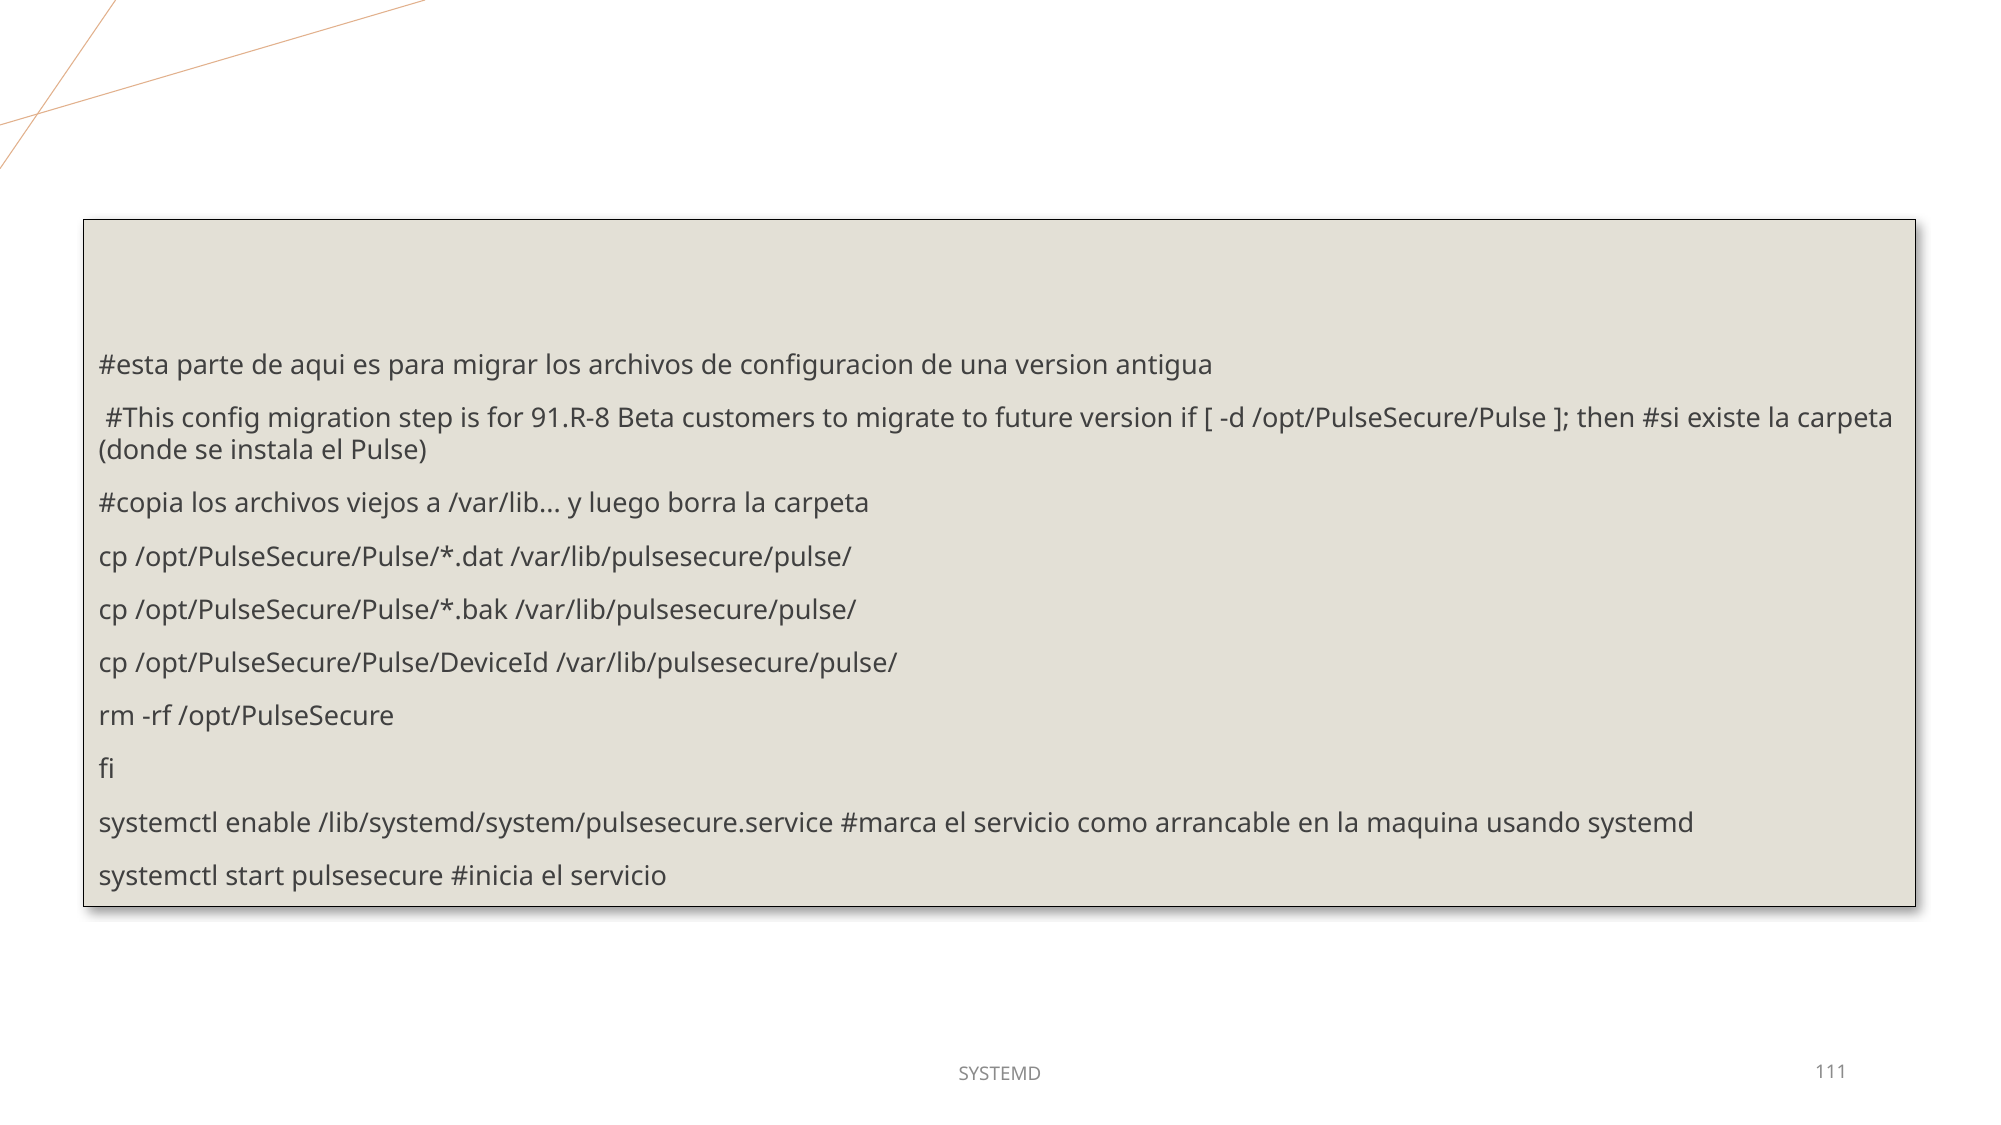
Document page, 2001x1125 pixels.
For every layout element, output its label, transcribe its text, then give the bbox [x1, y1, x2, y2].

text_box #esta parte de aqui es para migrar los archivos de configuracion de una version antigua #This config migration step is for 91.R-8 Beta customers to migrate to future version if [ -d /opt/PulseSecure/Pulse ]; then #si existe la carpeta (donde se instala el Pulse) #copia los archivos viejos a /var/lib... y luego borra la carpeta cp /opt/PulseSecure/Pulse/*.dat /var/lib/pulsesecure/pulse/ cp /opt/PulseSecure/Pulse/*.bak /var/lib/pulsesecure/pulse/ cp /opt/PulseSecure/Pulse/DeviceId /var/lib/pulsesecure/pulse/ rm -rf /opt/PulseSecure fi systemctl enable /lib/systemd/system/pulsesecure.service #marca el servicio como arrancable en la maquina usando systemd systemctl start pulsesecure #inicia el servicio [83, 219, 1916, 907]
slide_number 111 [1412, 1042, 1863, 1103]
footer SYSTEMD [662, 1042, 1338, 1103]
